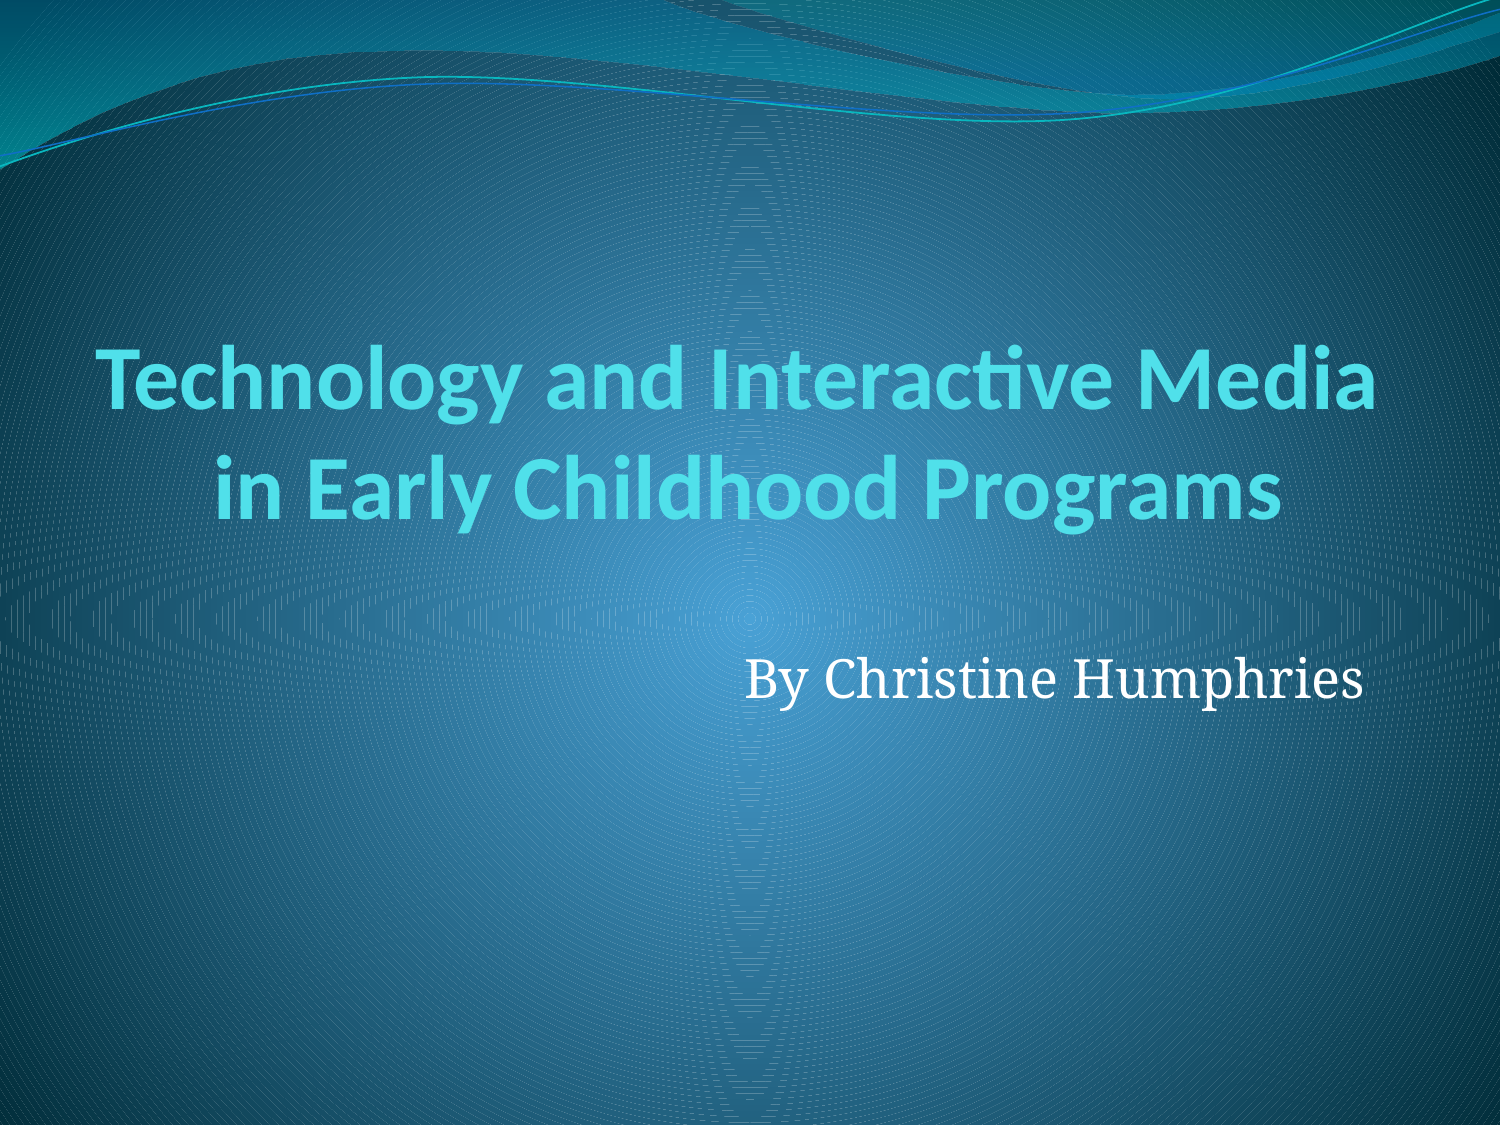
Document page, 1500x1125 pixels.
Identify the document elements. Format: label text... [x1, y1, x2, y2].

title Technology and Interactive Media in Early Childhood Programs [37, 262, 1463, 538]
subtitle By Christine Humphries [87, 637, 1376, 880]
